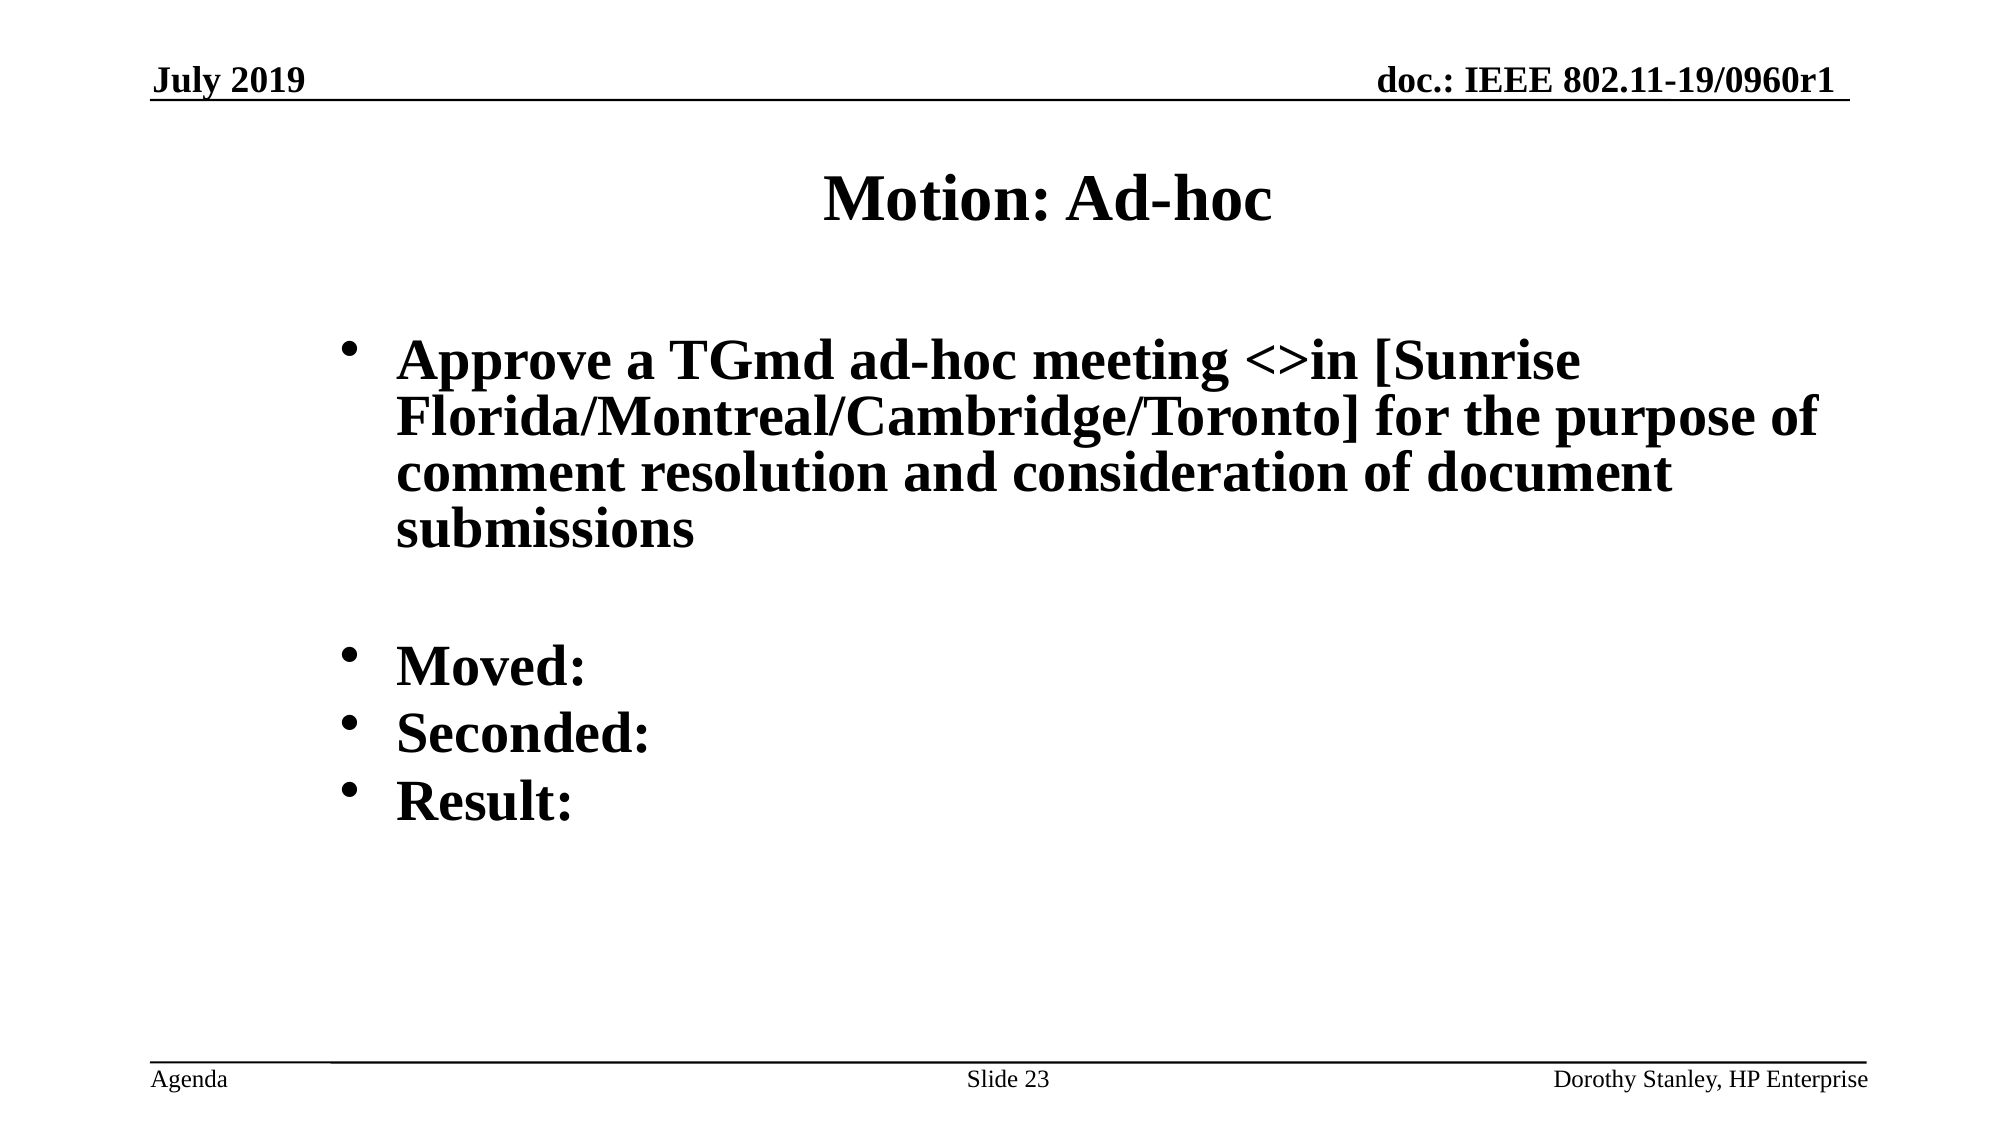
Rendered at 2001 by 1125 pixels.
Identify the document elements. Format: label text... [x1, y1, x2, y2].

slide_number Slide 23 [966, 1078, 1051, 1093]
title Motion: Ad-hoc [300, 106, 1797, 281]
list Approve a TGmd ad-hoc meeting <>in [Sunrise Florida/Montreal/Cambridge/Toronto] for the purpose of comment resolution and consideration of document submissions Moved: Seconded: Result: [324, 327, 1880, 1078]
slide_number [152, 54, 567, 100]
footer Dorothy Stanley, HP Enterprise [1549, 1078, 1869, 1093]
